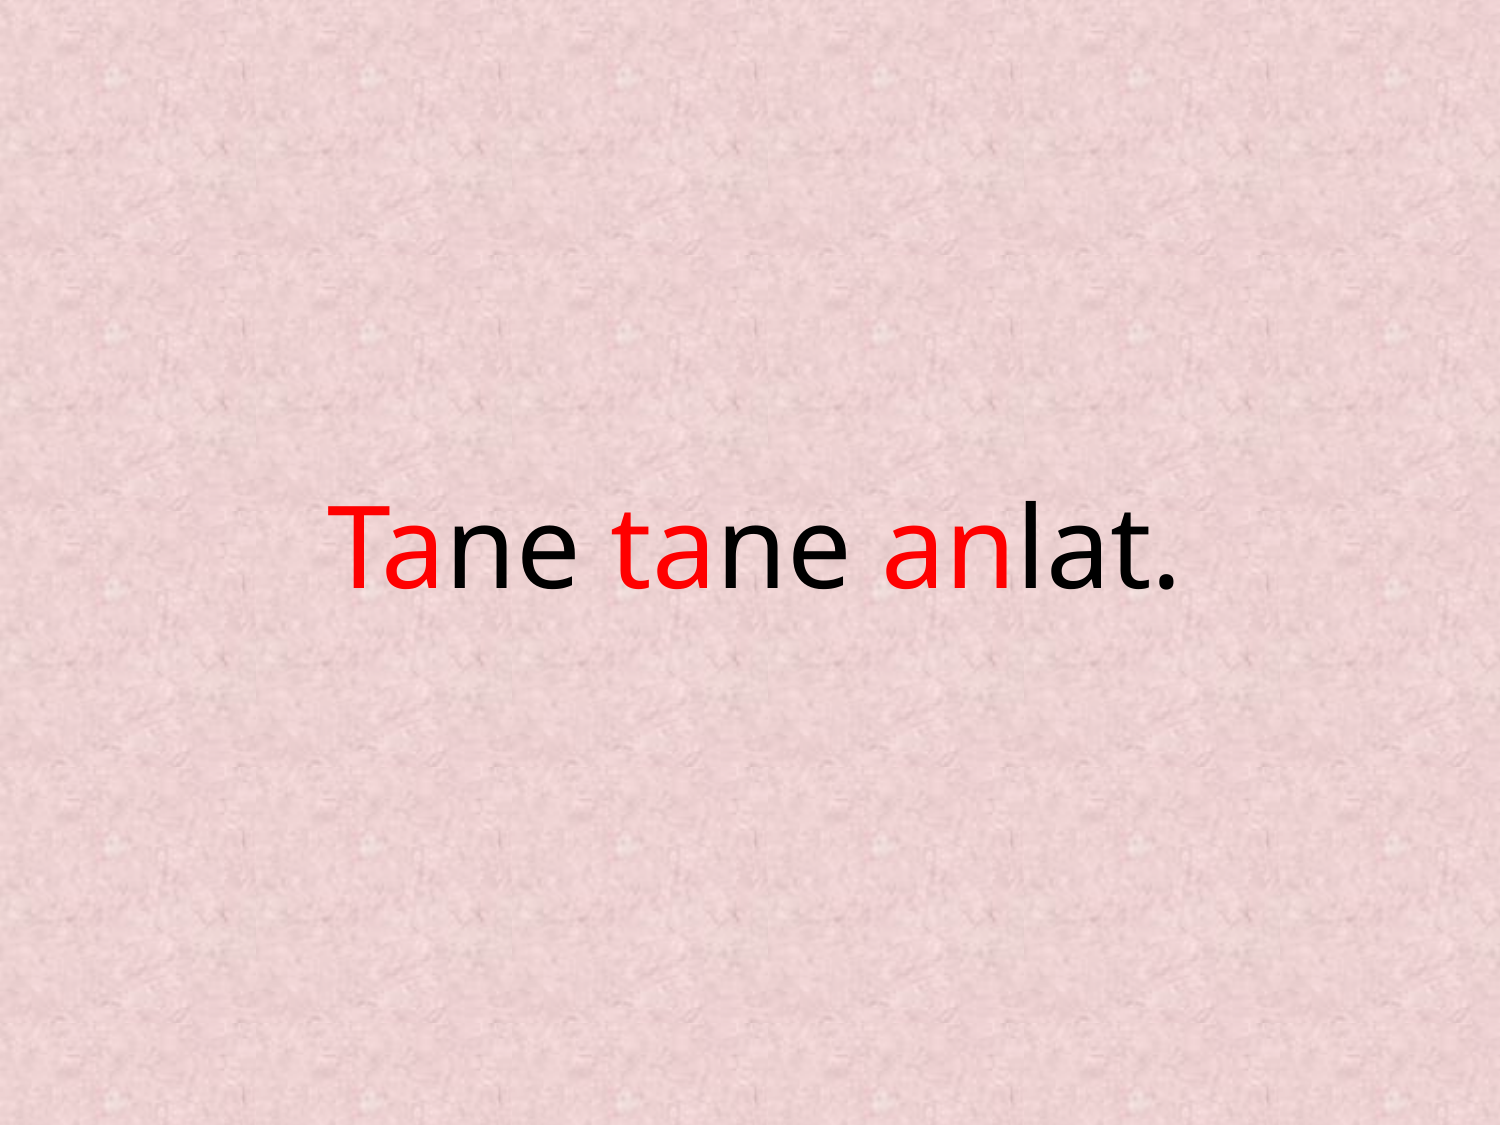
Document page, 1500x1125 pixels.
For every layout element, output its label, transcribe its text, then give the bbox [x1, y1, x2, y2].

title Tane tane anlat. [117, 421, 1393, 663]
